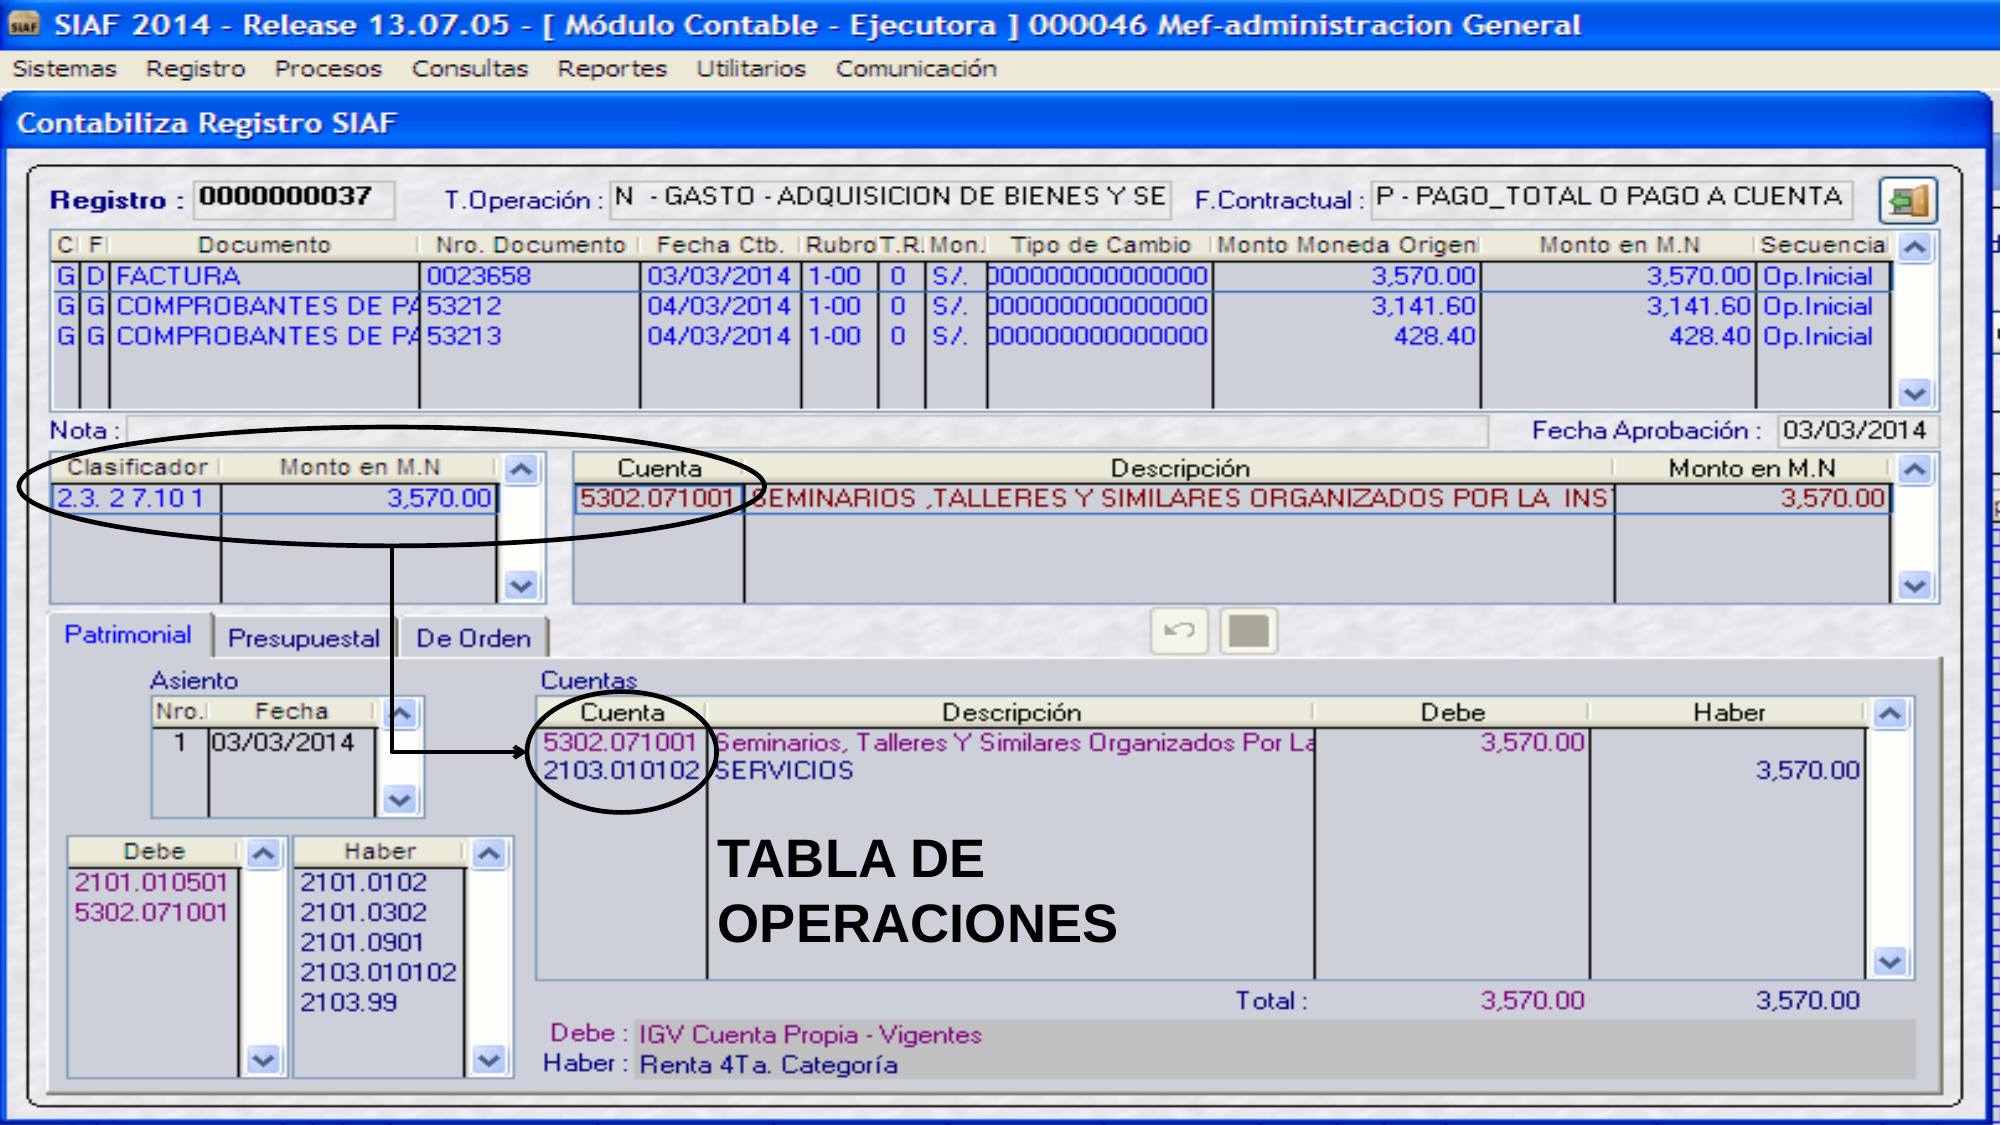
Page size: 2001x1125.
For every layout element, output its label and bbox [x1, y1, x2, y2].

text_box [356, 581, 563, 717]
picture [0, 0, 2000, 1125]
